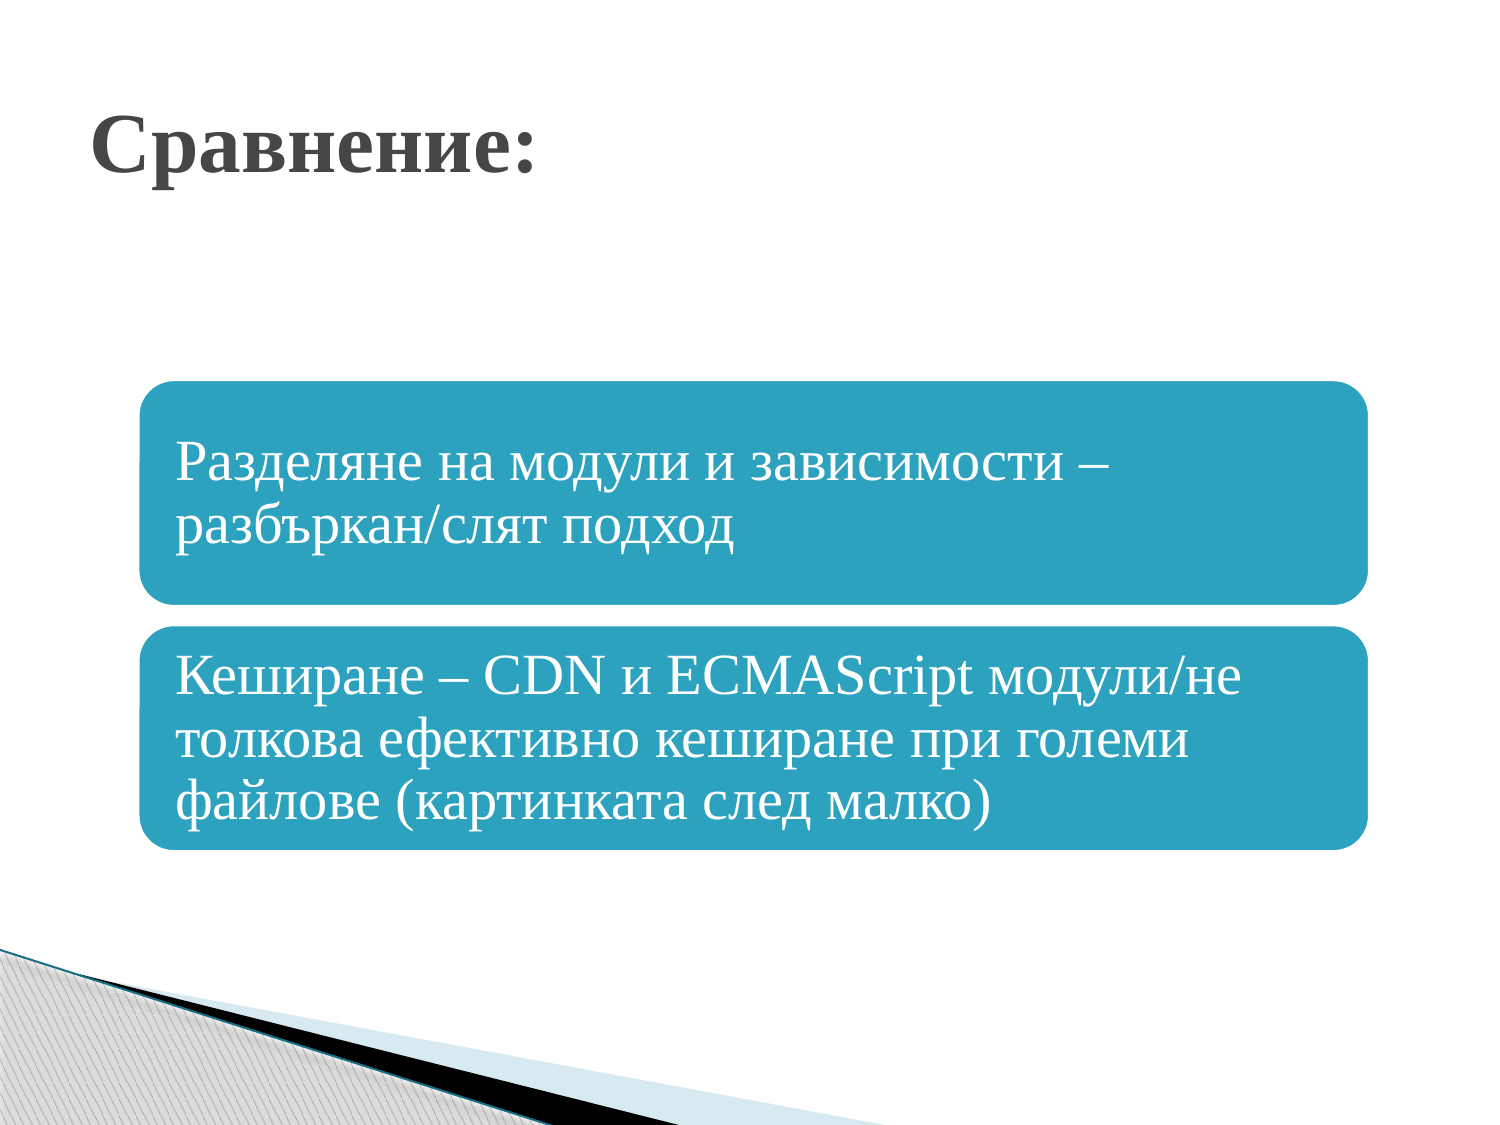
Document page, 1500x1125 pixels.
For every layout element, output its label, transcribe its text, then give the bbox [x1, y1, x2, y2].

title Сравнение: [75, 45, 1425, 233]
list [134, 367, 1373, 863]
